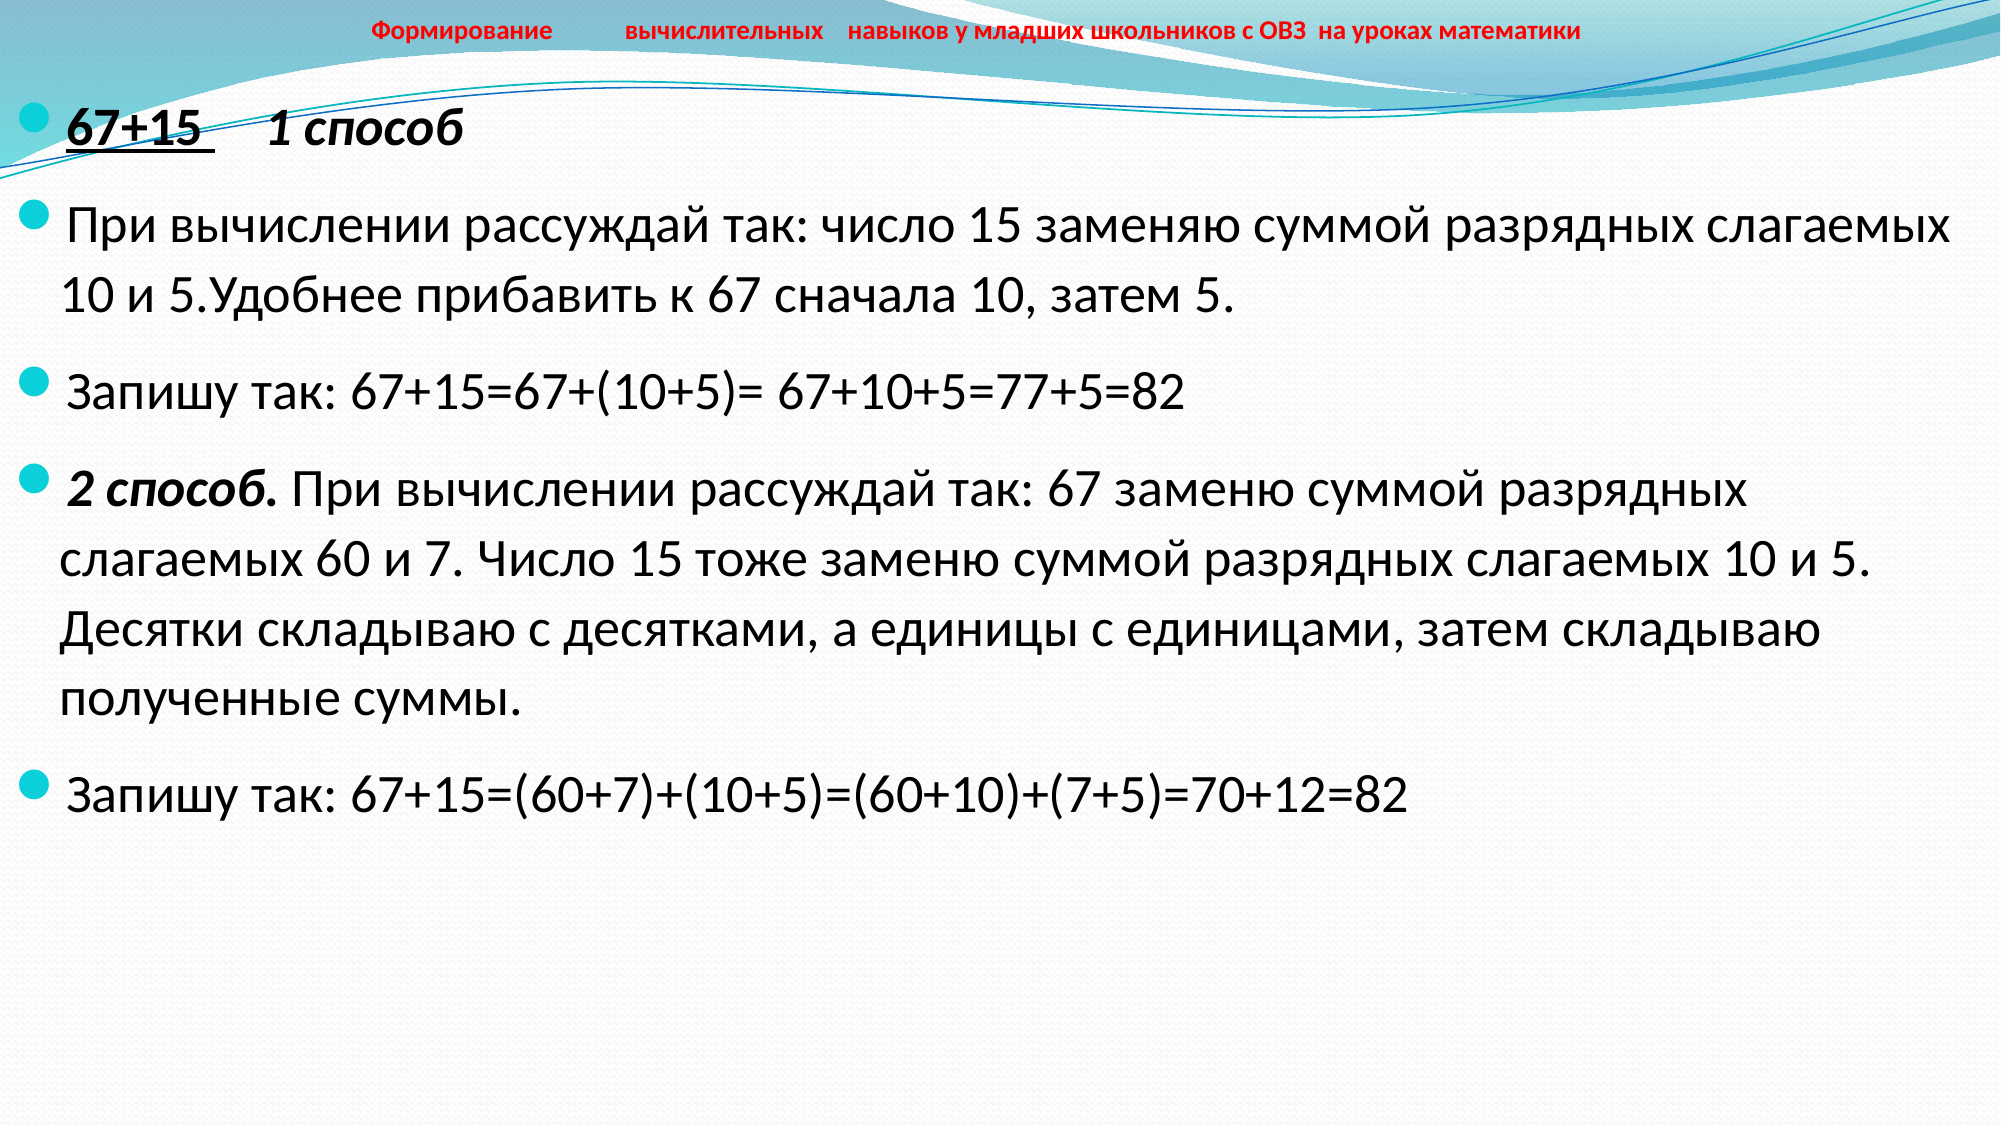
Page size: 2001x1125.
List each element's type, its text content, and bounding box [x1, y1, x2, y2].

title Формирование вычислительных навыков у младших школьников с ОВЗ на уроках математики [137, 0, 1863, 46]
list 67+15 1 способ При вычислении рассуждай так: число 15 заменяю суммой разрядных слагаемых 10 и 5.Удобнее прибавить к 67 сначала 10, затем 5. Запишу так: 67+15=67+(10+5)= 67+10+5=77+5=82 2 способ. При вычислении рассуждай так: 67 заменю суммой разрядных слагаемых 60 и 7. Число 15 тоже заменю суммой разрядных слагаемых 10 и 5. Десятки складываю с десятками, а единицы с единицами, затем складываю полученные суммы. Запишу так: 67+15=(60+7)+(10+5)=(60+10)+(7+5)=70+12=82 [0, 79, 2000, 1014]
